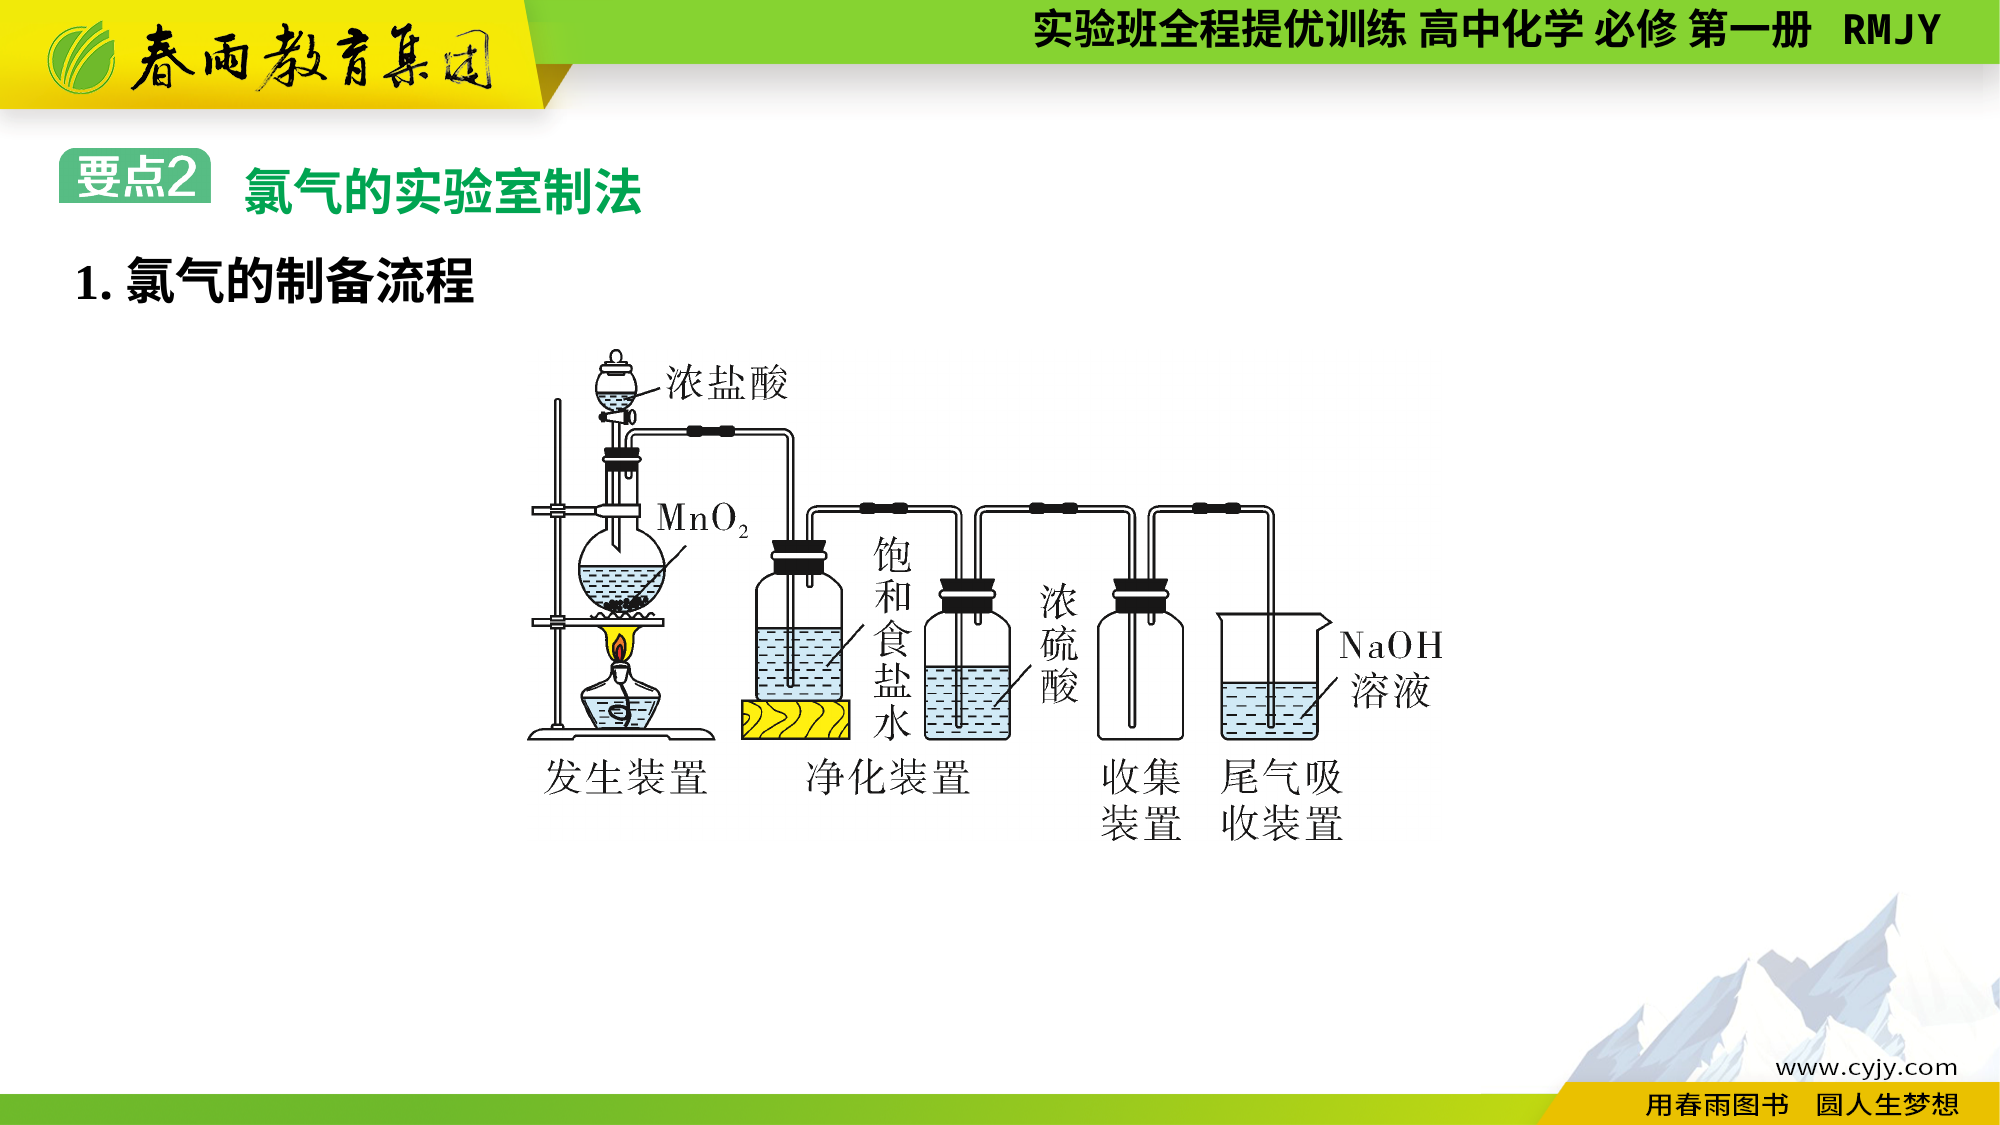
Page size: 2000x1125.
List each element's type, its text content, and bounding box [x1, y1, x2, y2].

picture [0, 0, 2000, 1125]
list 氯气的实验室制法 1.氯气的制备流程 [59, 122, 1944, 400]
